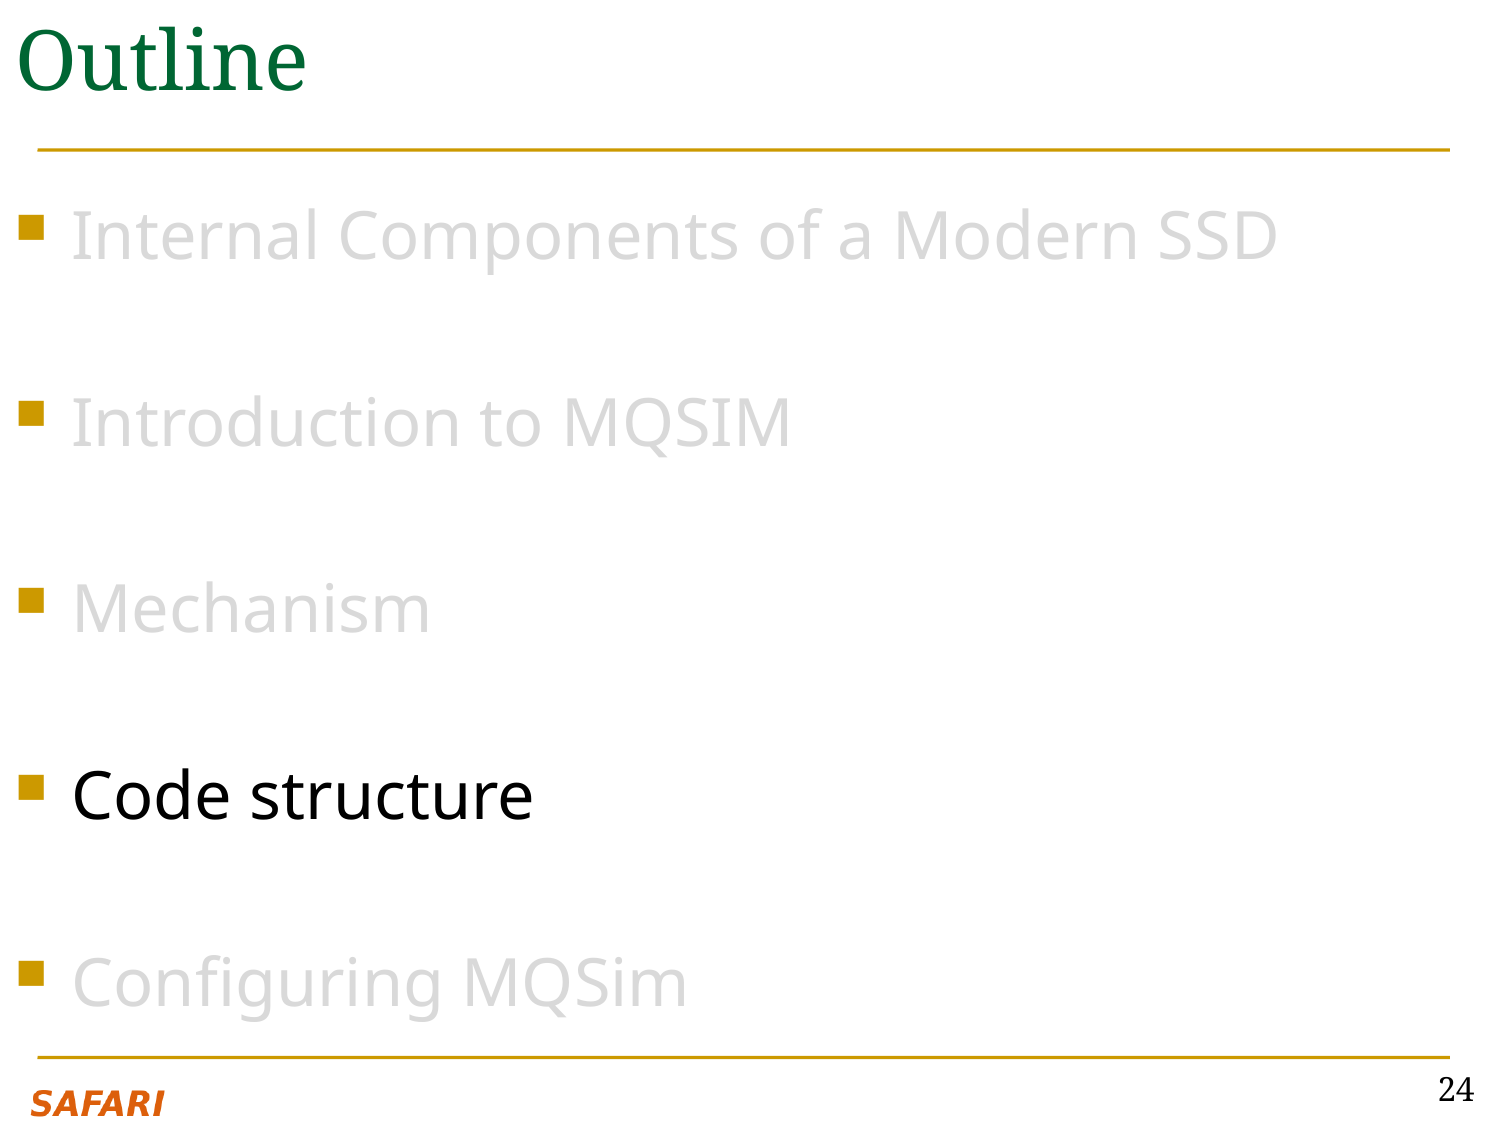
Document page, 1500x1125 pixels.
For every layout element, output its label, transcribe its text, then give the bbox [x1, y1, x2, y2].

list Internal Components of a Modern SSD Introduction to MQSIM Mechanism Code structure Configuring MQSim [0, 149, 1500, 1063]
slide_number 24 [1139, 1063, 1490, 1121]
picture [29, 1083, 169, 1124]
title Outline [0, 0, 1500, 138]
